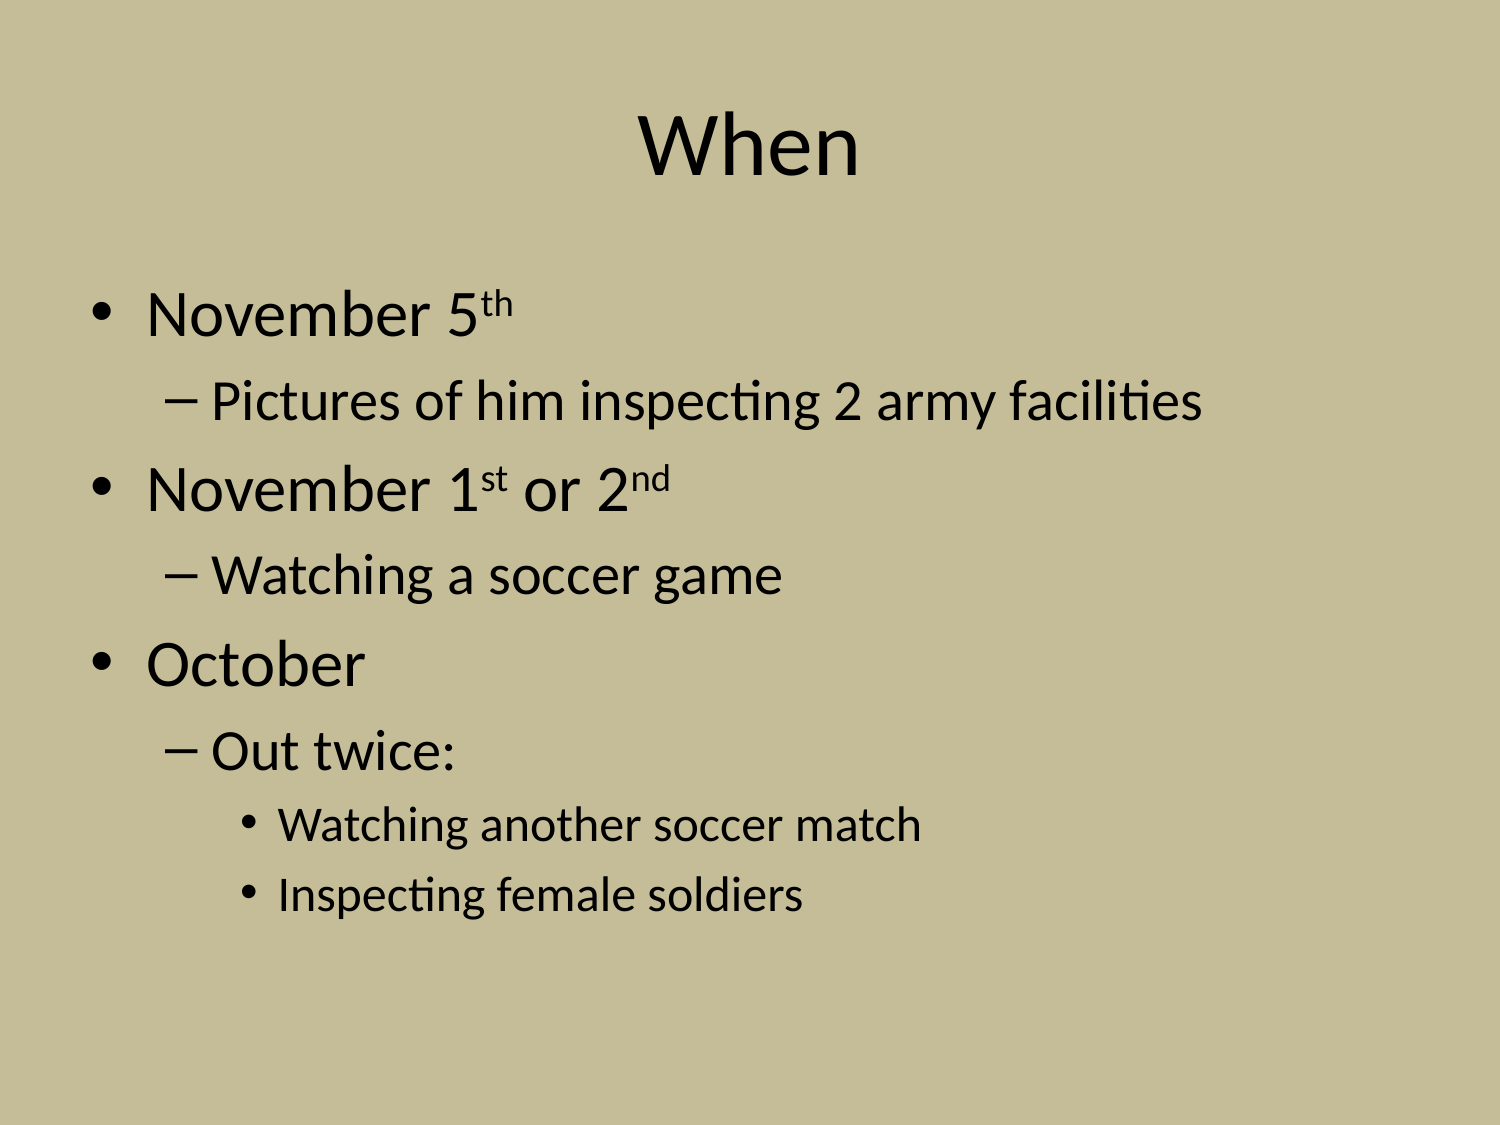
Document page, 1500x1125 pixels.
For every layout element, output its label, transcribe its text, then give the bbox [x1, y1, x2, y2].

title When [75, 45, 1425, 233]
list November 5th Pictures of him inspecting 2 army facilities November 1st or 2nd Watching a soccer game October Out twice: Watching another soccer match Inspecting female soldiers [75, 262, 1425, 1005]
